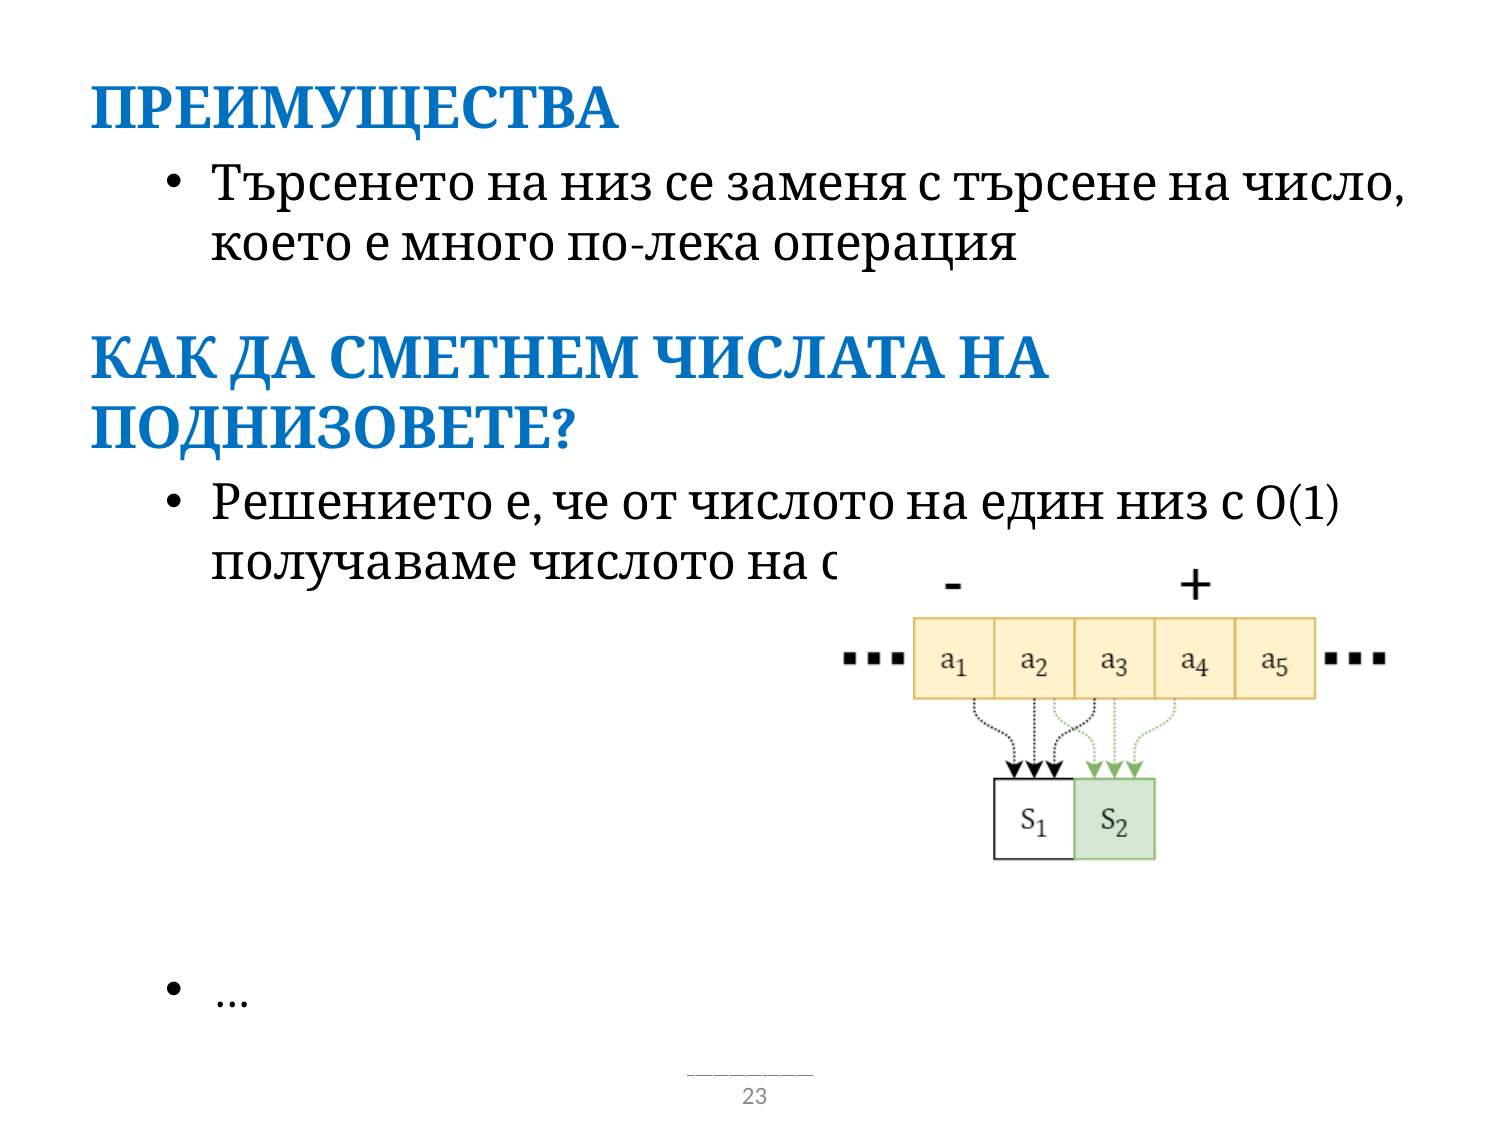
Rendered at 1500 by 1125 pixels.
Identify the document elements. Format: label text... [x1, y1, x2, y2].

slide_number 23 [579, 1065, 930, 1125]
picture [837, 537, 1394, 861]
